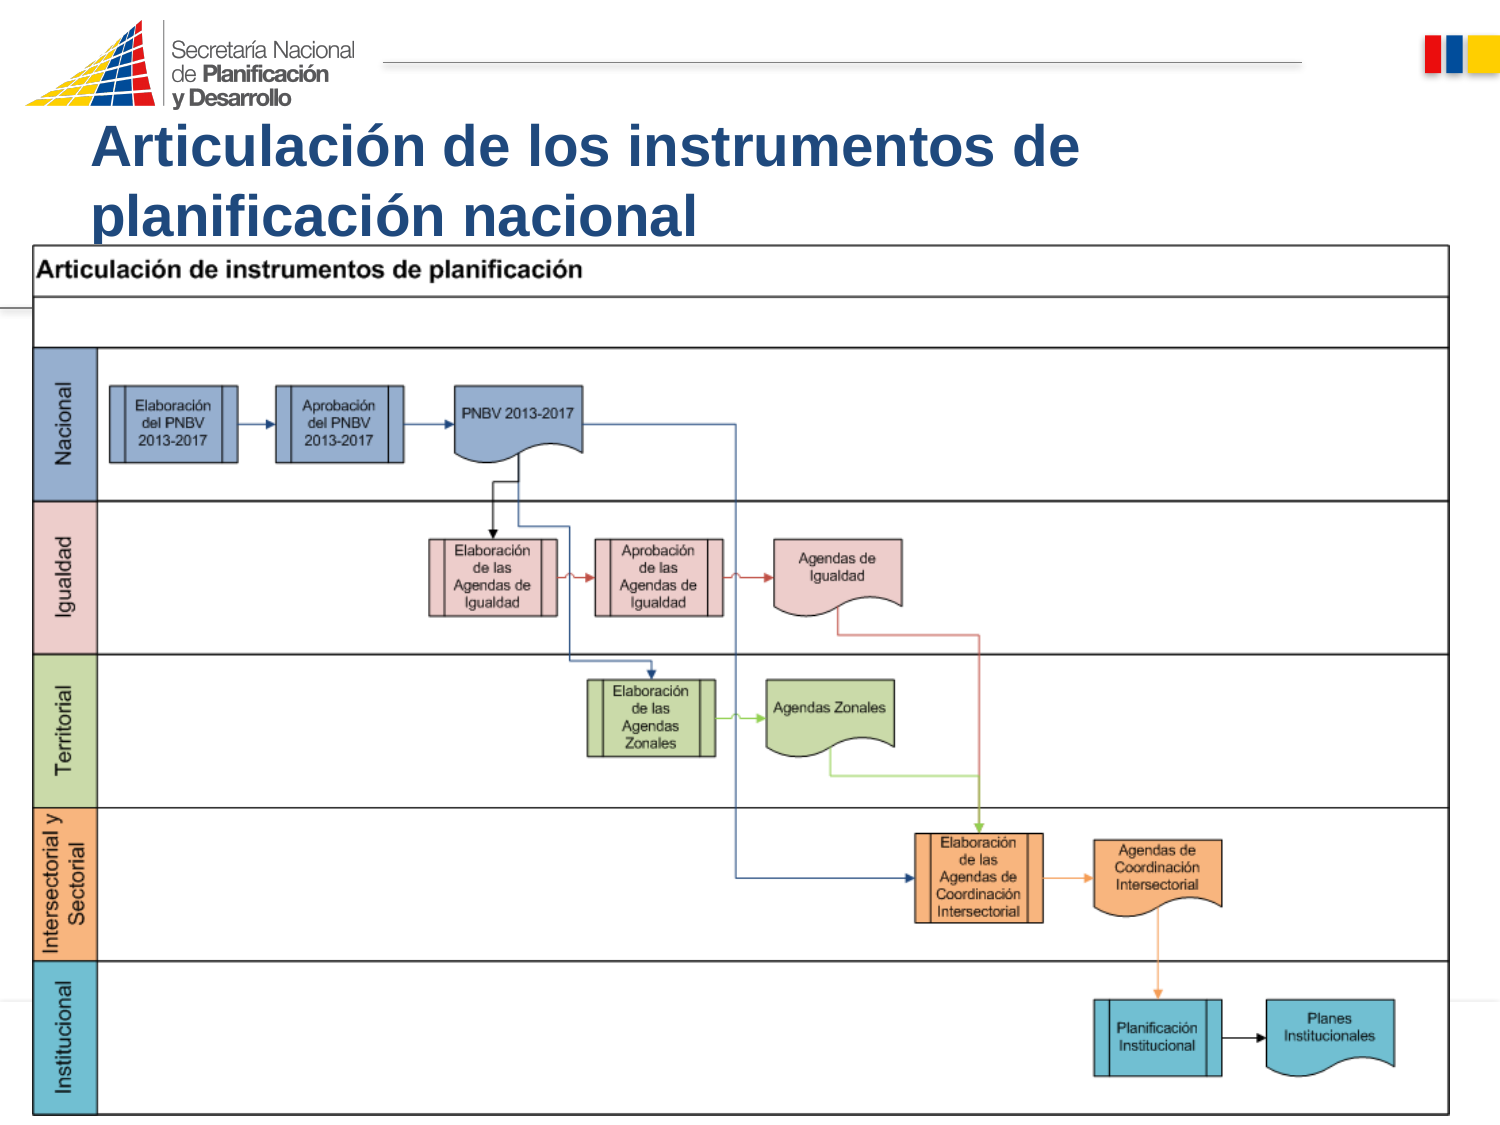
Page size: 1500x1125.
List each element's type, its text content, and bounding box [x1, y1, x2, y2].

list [32, 244, 1451, 1116]
picture [25, 20, 354, 110]
title Articulación de los instrumentos de planificación nacional [74, 64, 1227, 243]
